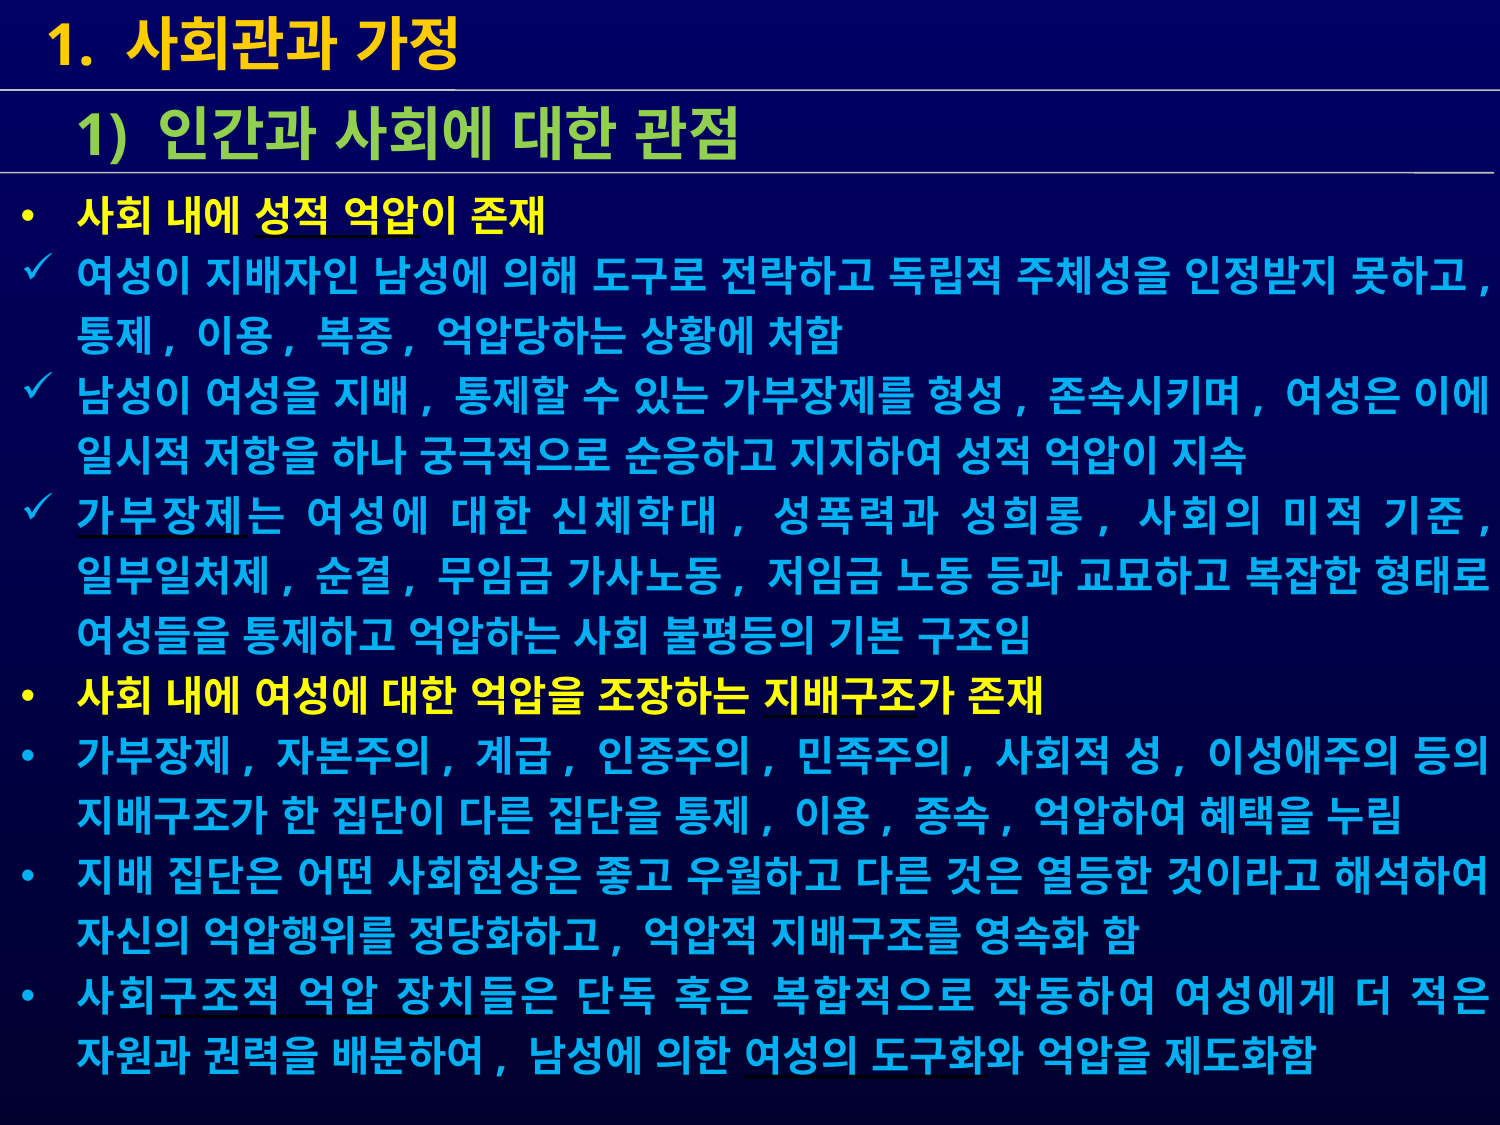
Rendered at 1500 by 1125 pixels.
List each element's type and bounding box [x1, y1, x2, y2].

text_box [0, 0, 1500, 1089]
